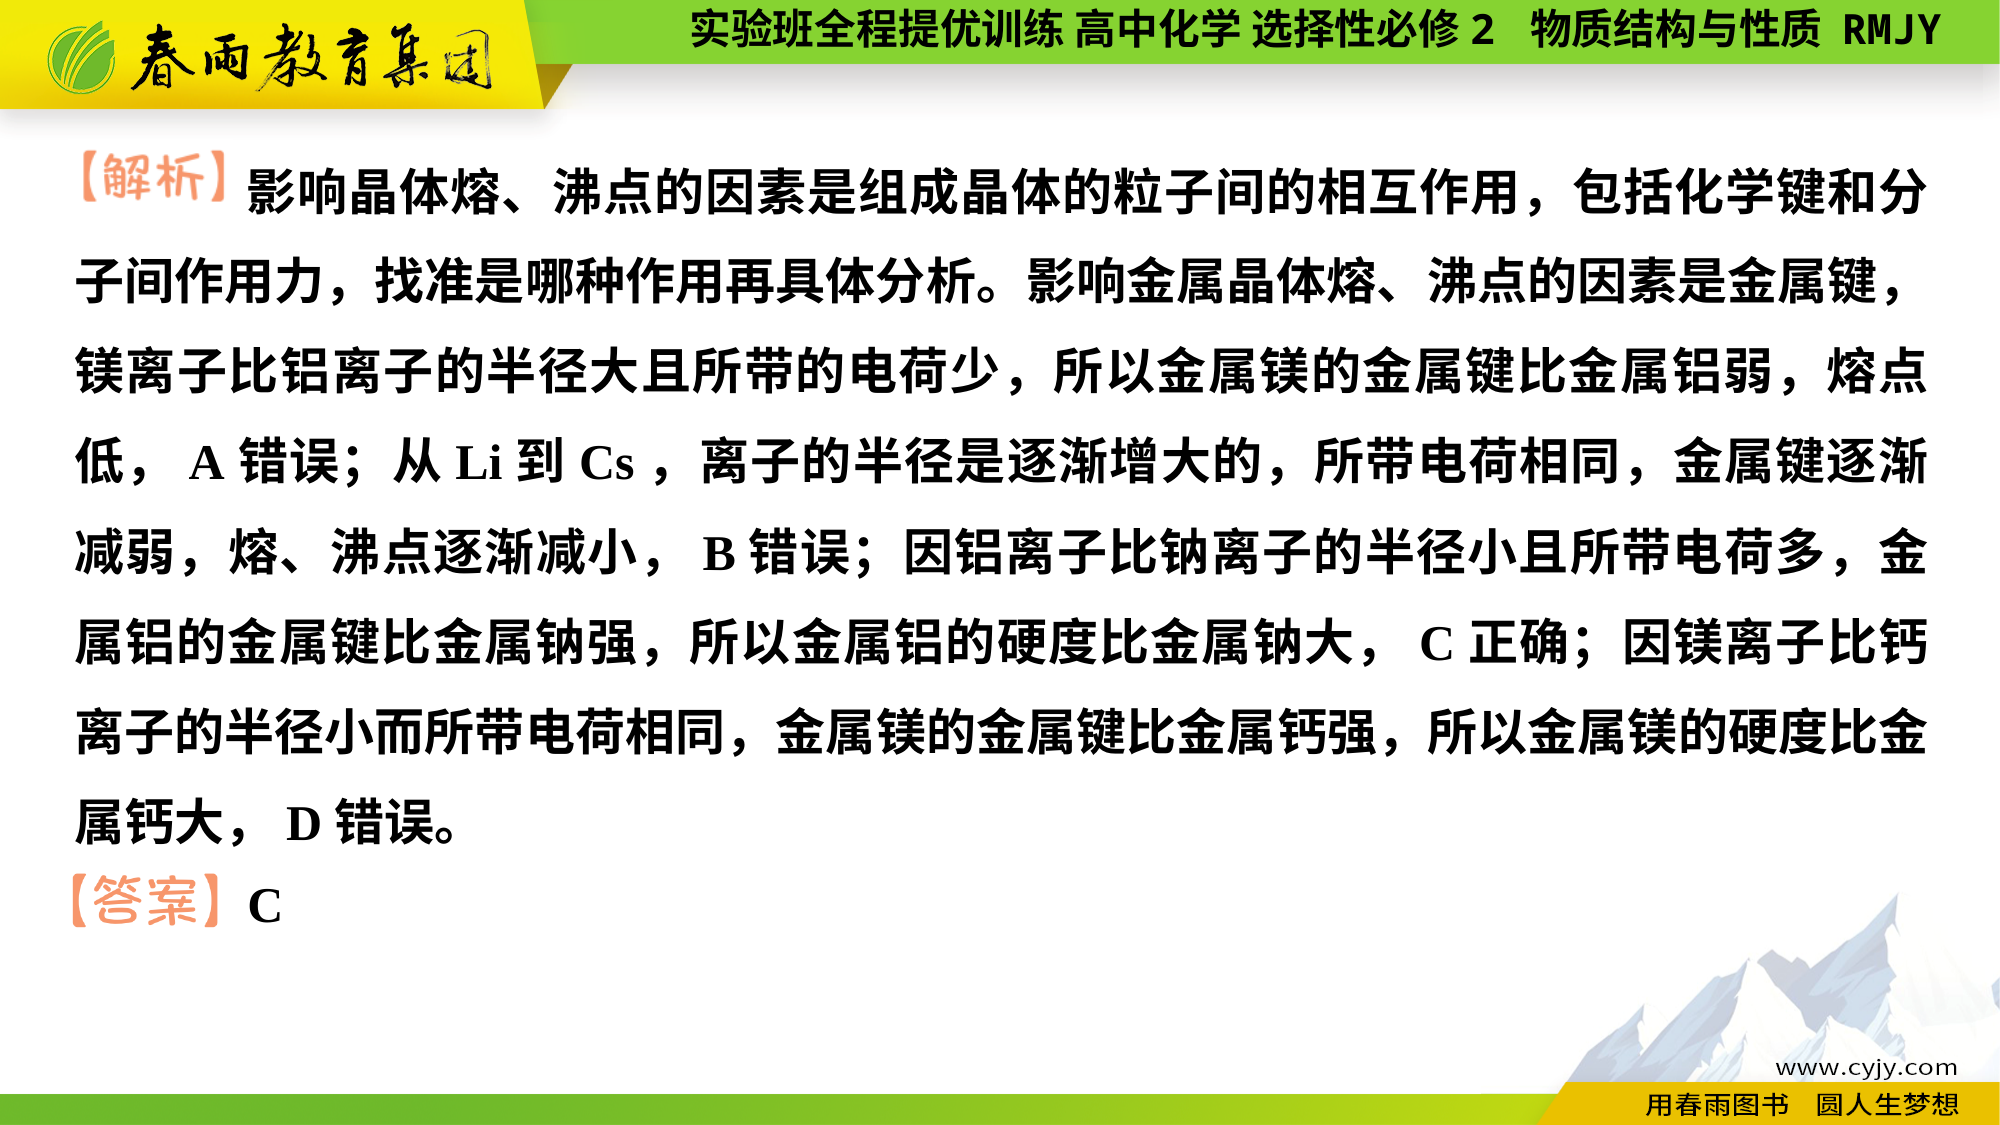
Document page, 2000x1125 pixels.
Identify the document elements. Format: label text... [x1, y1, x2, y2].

text_box C [232, 864, 299, 940]
picture [0, 0, 2000, 1125]
list 影响晶体熔、沸点的因素是组成晶体的粒子间的相互作用，包括化学键和分子间作用力，找准是哪种作用再具体分析。影响金属晶体熔、沸点的因素是金属键，镁离子比铝离子的半径大且所带的电荷少，所以金属镁的金属键比金属铝弱，熔点低，A错误；从Li到Cs，离子的半径是逐渐增大的，所带电荷相同，金属键逐渐减弱，熔、沸点逐渐减小，B错误；因铝离子比钠离子的半径小且所带电荷多，金属铝的金属键比金属钠强，所以金属铝的硬度比金属钠大，C正确；因镁离子比钙离子的半径小而所带电荷相同，金属镁的金属键比金属钙强，所以金属镁的硬度比金属钙大，D错误。 [59, 122, 1944, 865]
